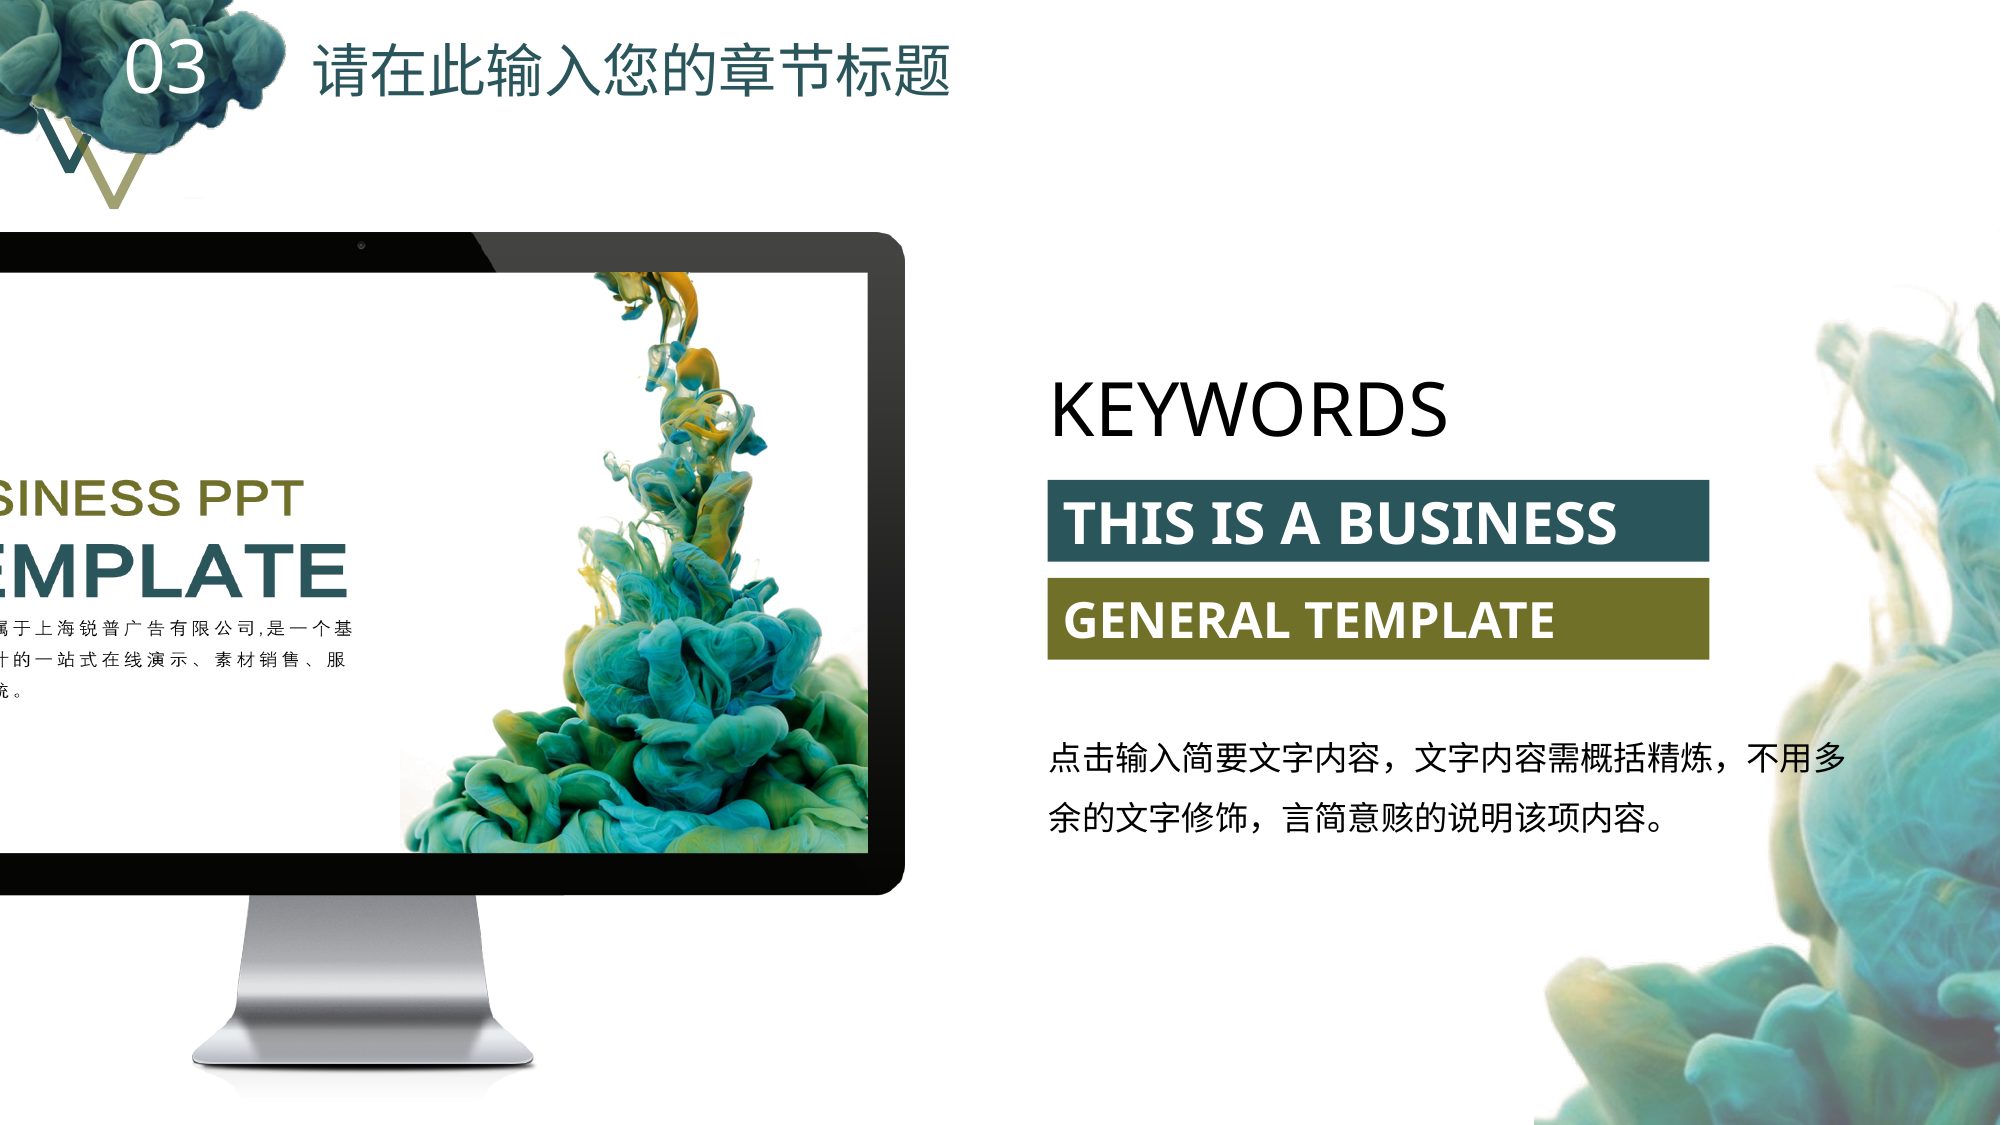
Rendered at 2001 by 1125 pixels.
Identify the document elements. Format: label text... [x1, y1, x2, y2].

text_box KEYWORDS [1202, 353, 1534, 459]
picture [1534, 229, 2000, 1125]
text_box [0, 177, 1202, 1125]
text_box THIS IS A BUSINESS [1202, 479, 1534, 562]
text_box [0, 0, 1094, 177]
text_box GENERAL TEMPLATE [1202, 577, 1534, 660]
text_box 点击输入简要文字内容，文字内容需概括精炼，不用多余的文字修饰，言简意赅的说明该项内容。 [1202, 709, 1534, 845]
